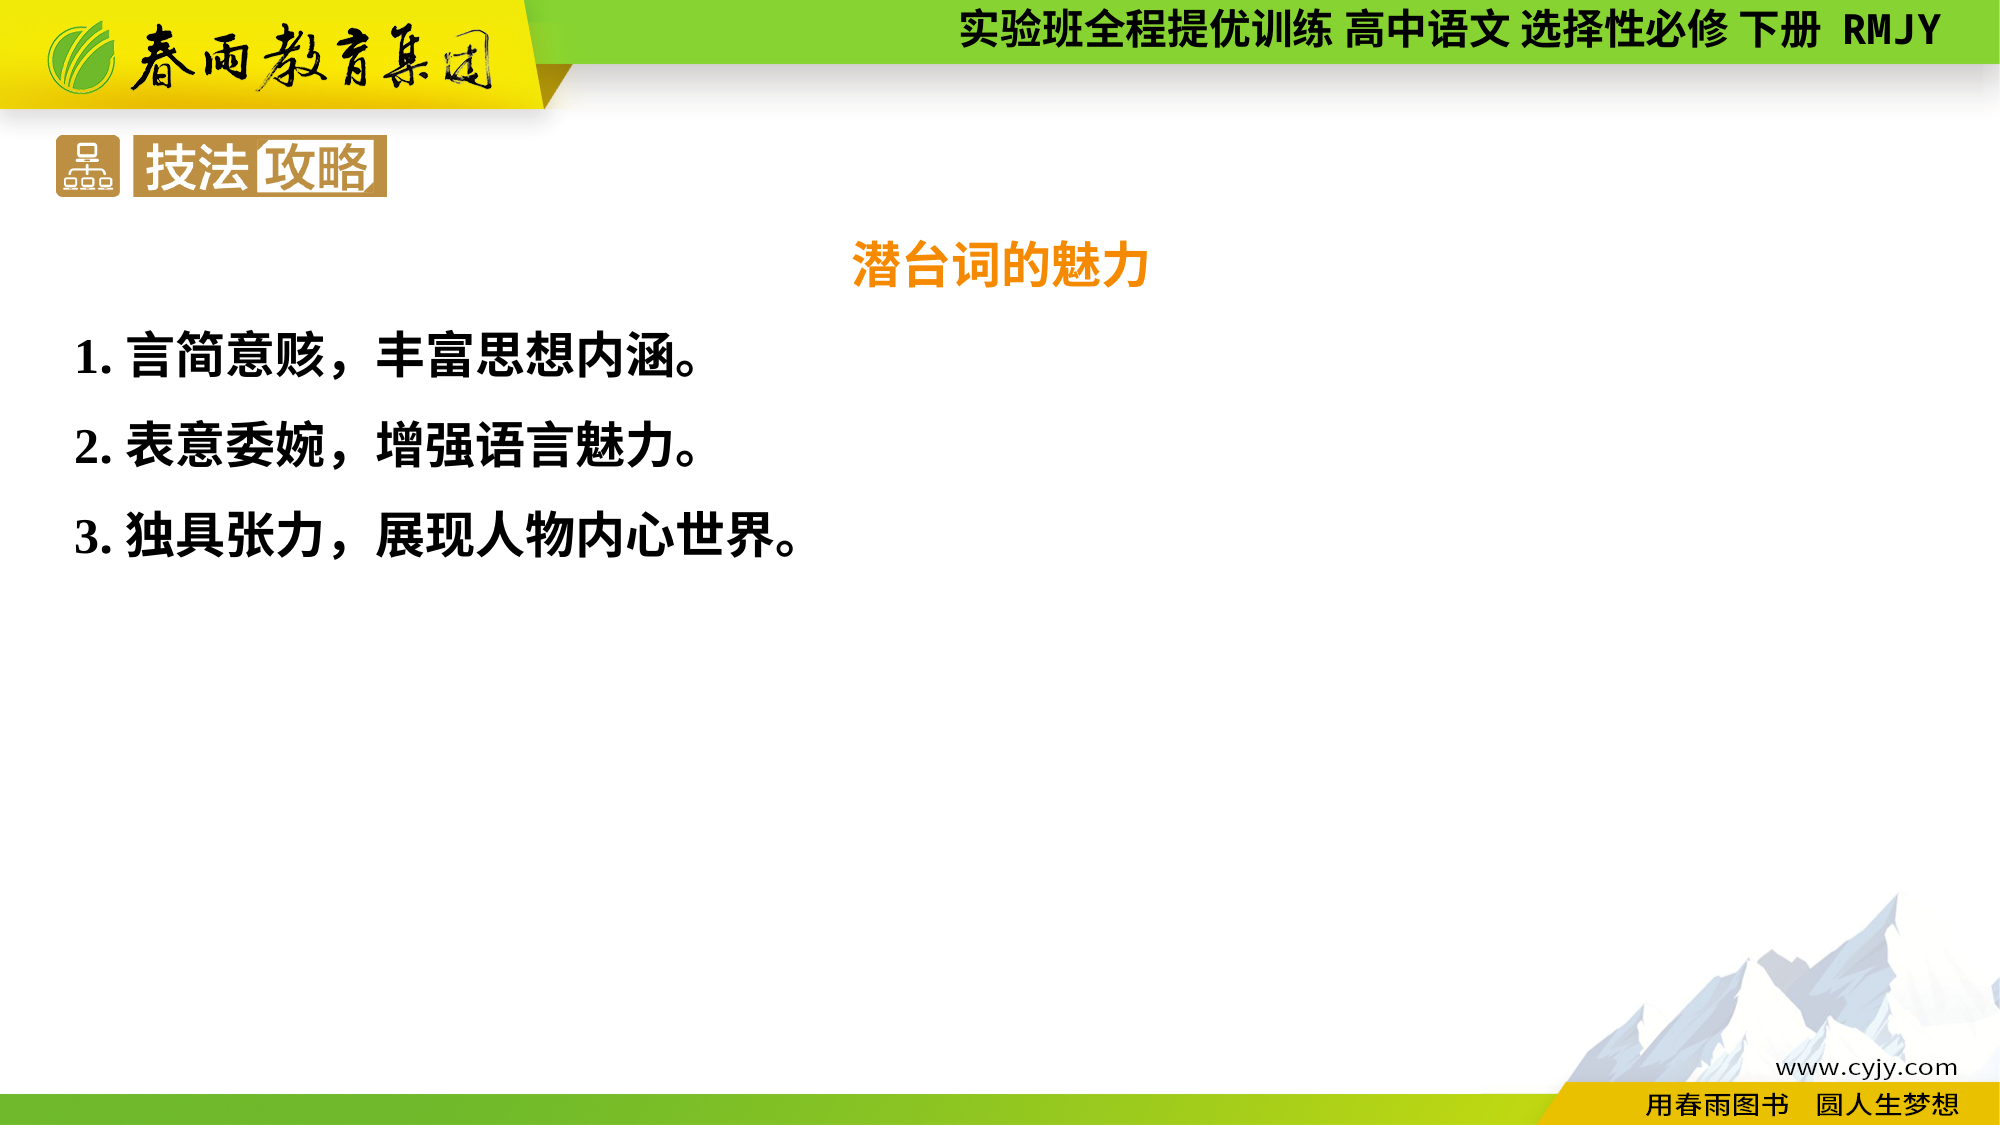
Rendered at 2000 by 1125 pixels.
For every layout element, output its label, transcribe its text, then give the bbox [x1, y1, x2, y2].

picture [0, 0, 2000, 1125]
list 潜台词的魅力 1.言简意赅，丰富思想内涵。 2.表意委婉，增强语言魅力。 3.独具张力，展现人物内心世界。 [59, 196, 1944, 575]
